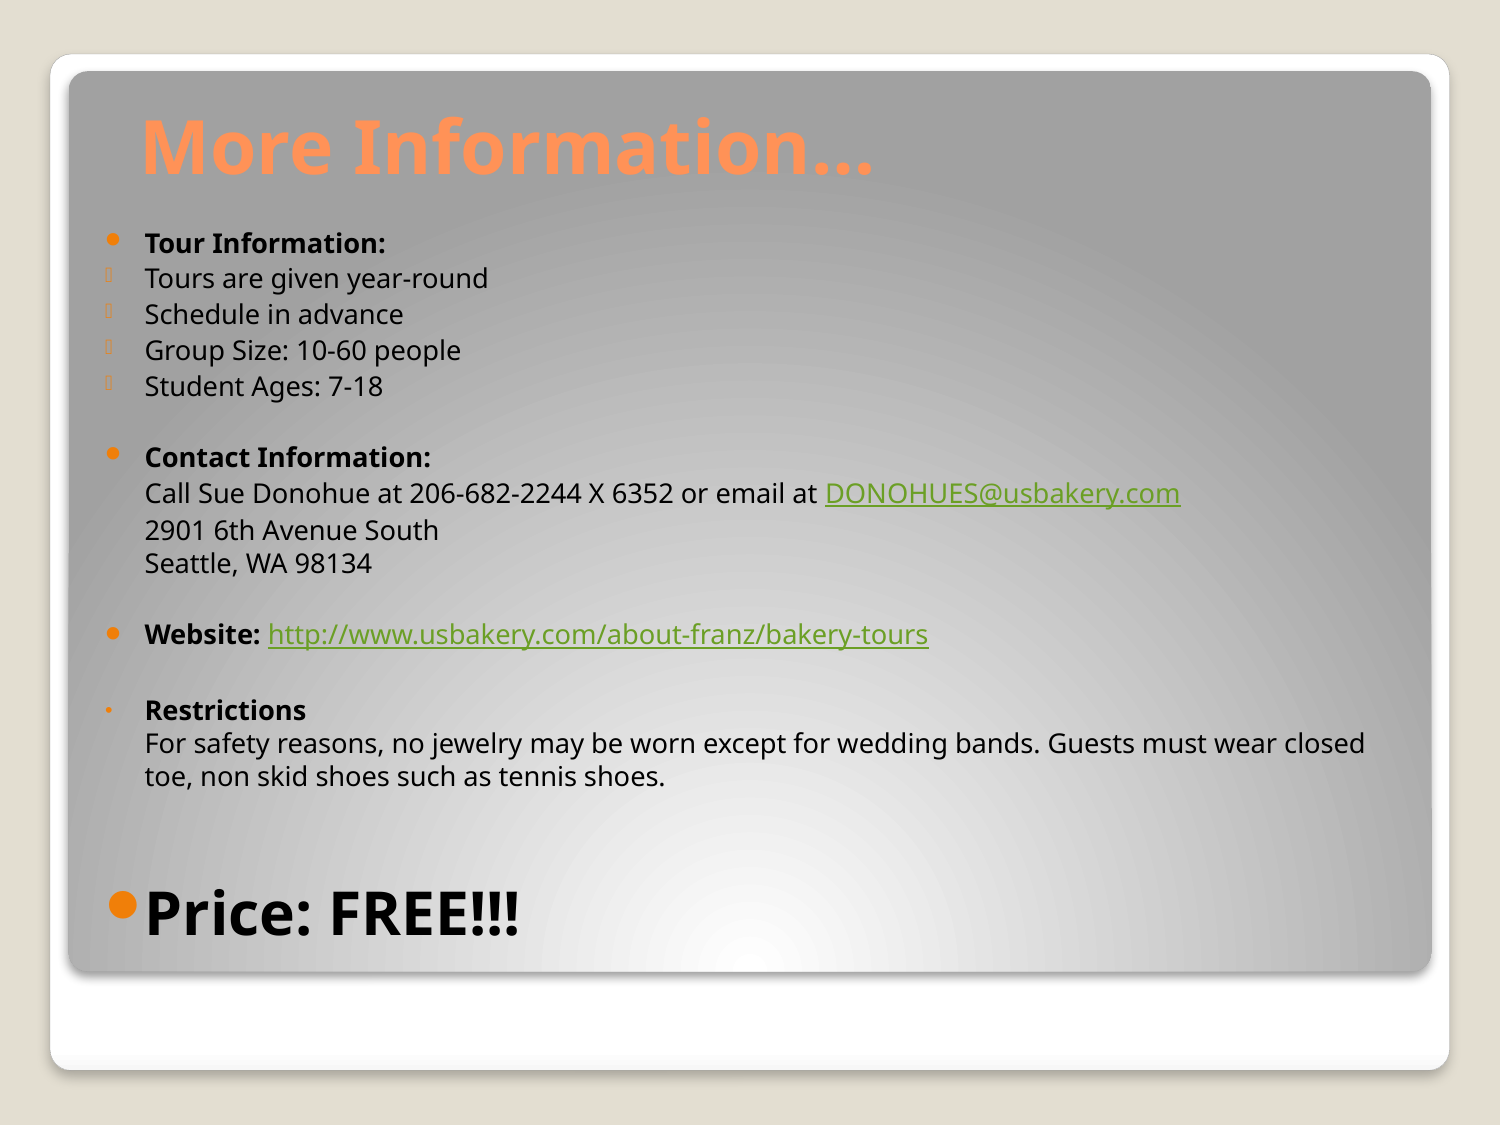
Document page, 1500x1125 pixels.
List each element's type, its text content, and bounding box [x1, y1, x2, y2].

title More Information… [125, 24, 1468, 198]
list Tour Information: Tours are given year-round Schedule in advance Group Size: 10-60 people Student Ages: 7-18 Contact Information: Call Sue Donohue at 206-682-2244 X 6352 or email at DONOHUES@usbakery.com 2901 6th Avenue South Seattle, WA 98134 Website: http://www.usbakery.com/about-franz/bakery-tours Restrictions For safety reasons, no jewelry may be worn except for wedding bands. Guests must wear closed toe, non skid shoes such as tennis shoes. Price: FREE!!! [75, 174, 1418, 963]
